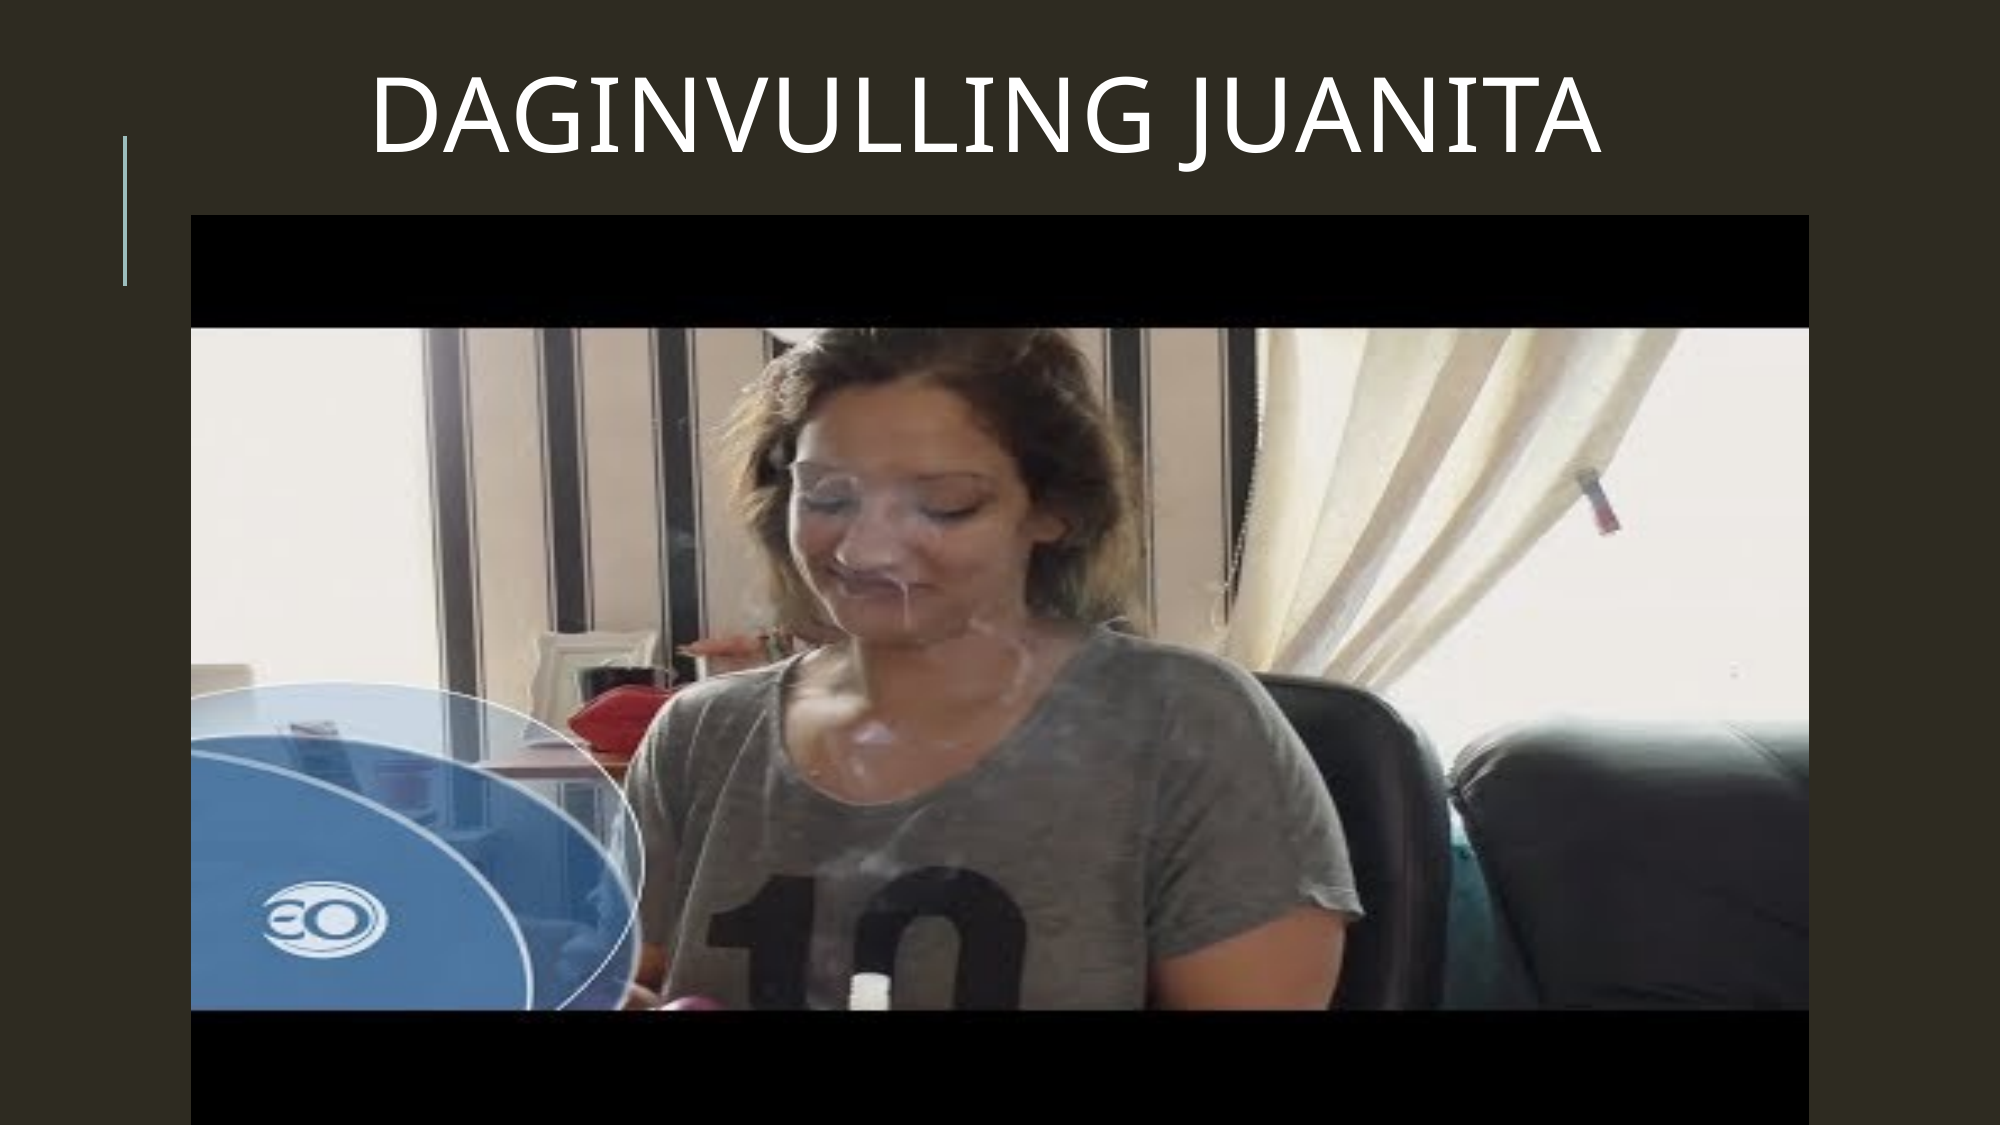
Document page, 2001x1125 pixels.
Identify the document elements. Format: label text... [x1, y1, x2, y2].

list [190, 214, 1810, 1125]
title daginvulling Juanita [202, 0, 1798, 210]
